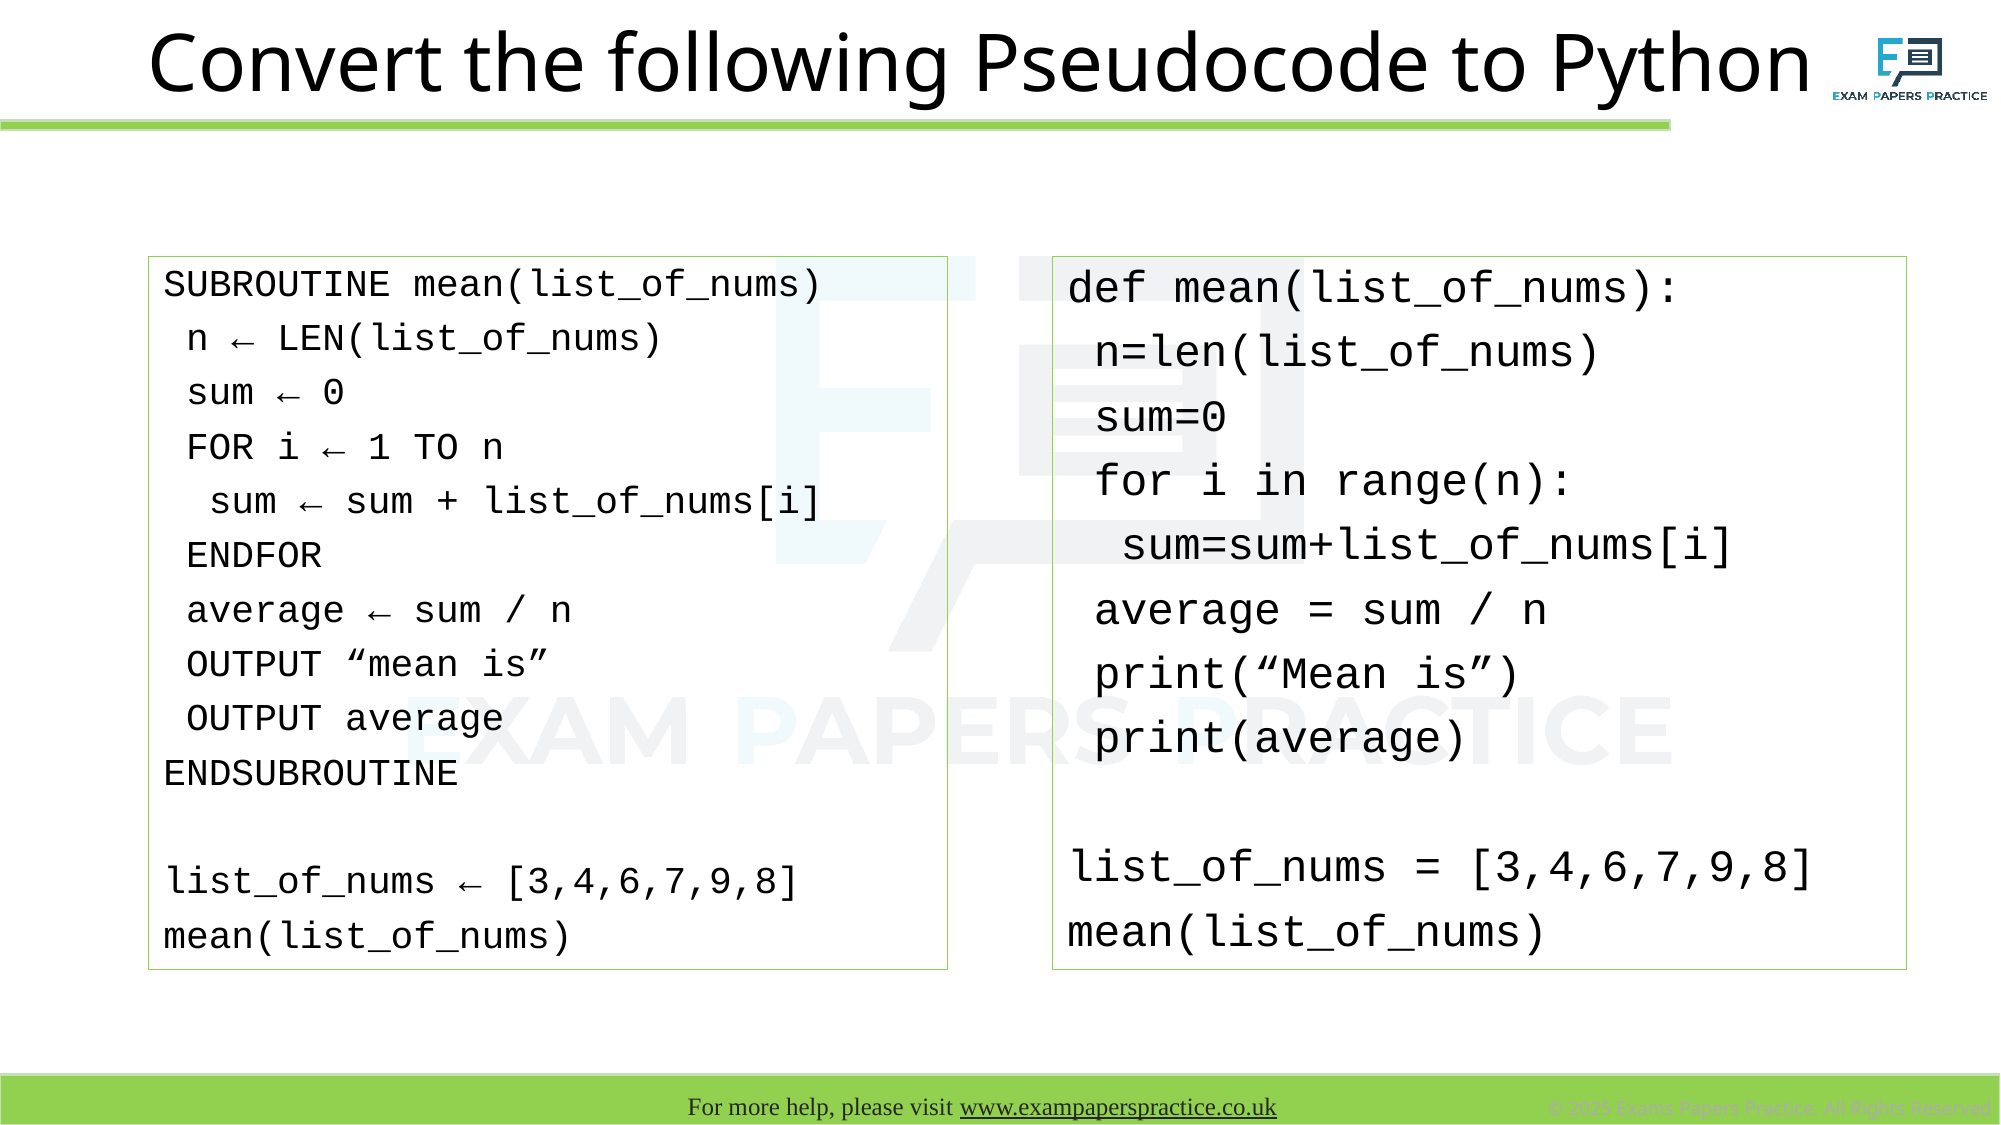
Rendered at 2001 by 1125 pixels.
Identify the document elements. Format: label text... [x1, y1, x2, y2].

list SUBROUTINE mean(list_of_nums) n ← LEN(list_of_nums) sum ← 0 FOR i ← 1 TO n sum ← sum + list_of_nums[i] ENDFOR average ← sum / n OUTPUT “mean is” OUTPUT average ENDSUBROUTINE list_of_nums ← [3,4,6,7,9,8] mean(list_of_nums) [148, 256, 948, 970]
title Convert the following Pseudocode to Python [132, 11, 1858, 121]
text_box def mean(list_of_nums): n=len(list_of_nums) sum=0 for i in range(n): sum=sum+list_of_nums[i] average = sum / n print(“Mean is”) print(average) list_of_nums = [3,4,6,7,9,8] mean(list_of_nums) [1052, 256, 1907, 970]
